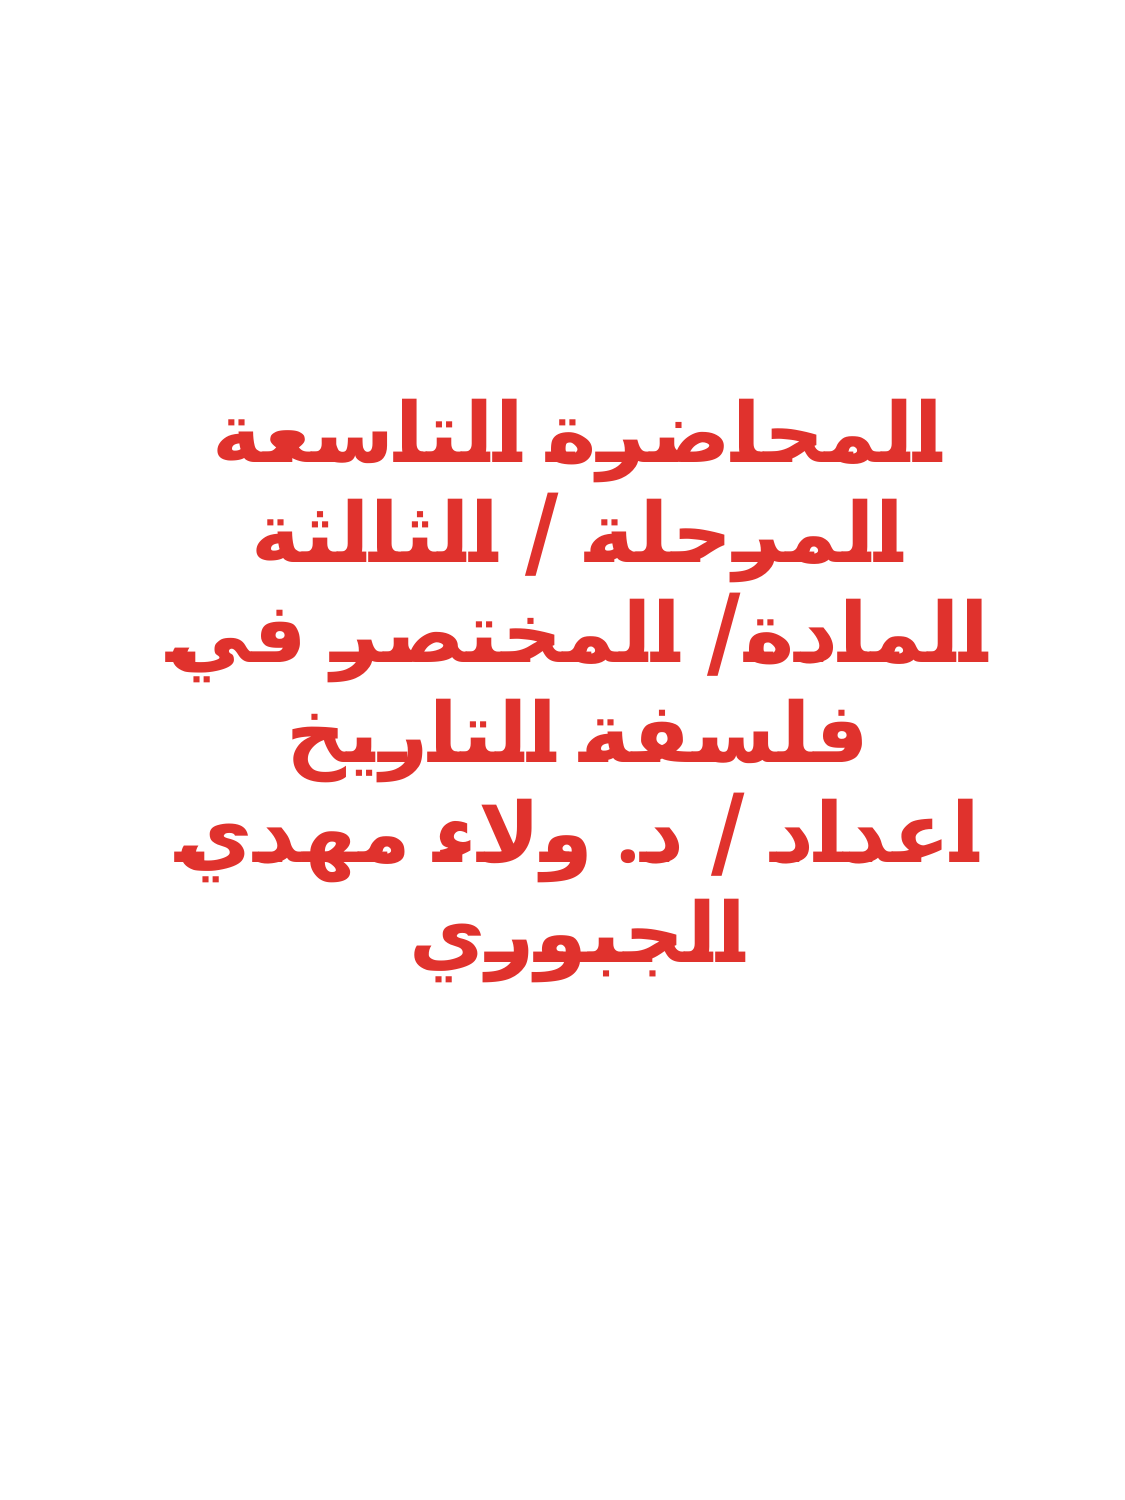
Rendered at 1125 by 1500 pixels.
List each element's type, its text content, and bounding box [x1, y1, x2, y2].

text_box المحاضرة التاسعة المرحلة / الثالثة المادة/ المختصر في فلسفة التاريخ اعداد / د. ولاء مهدي الجبوري [30, 371, 1125, 987]
